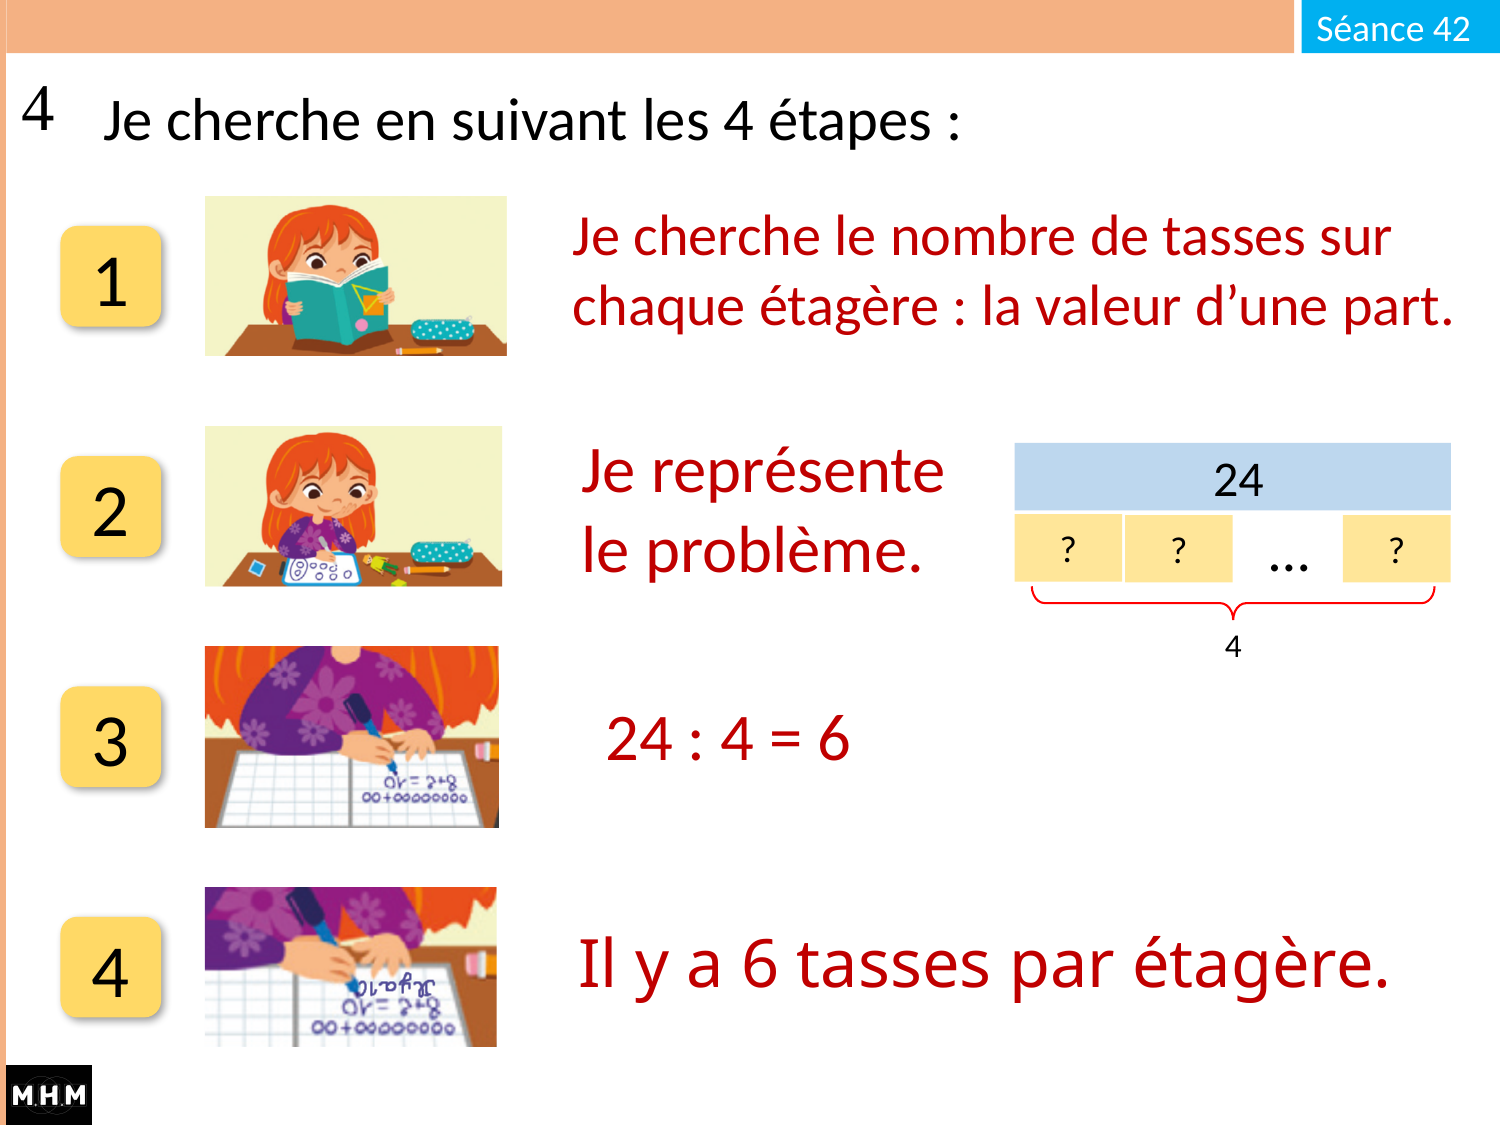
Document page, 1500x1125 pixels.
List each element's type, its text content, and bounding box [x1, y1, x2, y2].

text_box 3 [59, 685, 163, 789]
picture [204, 196, 515, 356]
text_box 4 [59, 915, 163, 1019]
picture [204, 887, 497, 1047]
text_box Il y a 6 tasses par étagère. [563, 913, 1415, 1009]
text_box Je cherche le nombre de tasses sur chaque étagère : la valeur d’une part. [558, 189, 1494, 345]
text_box Je représente le problème. [566, 418, 1418, 593]
title Je cherche en suivant les 4 étapes : [88, 35, 1382, 161]
picture [204, 426, 503, 587]
text_box 2 [59, 455, 163, 558]
text_box 1 [59, 224, 163, 328]
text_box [1014, 442, 1452, 678]
text_box 24 : 4 = 6 [575, 686, 1427, 782]
picture [204, 646, 499, 828]
picture [6, 1065, 92, 1125]
